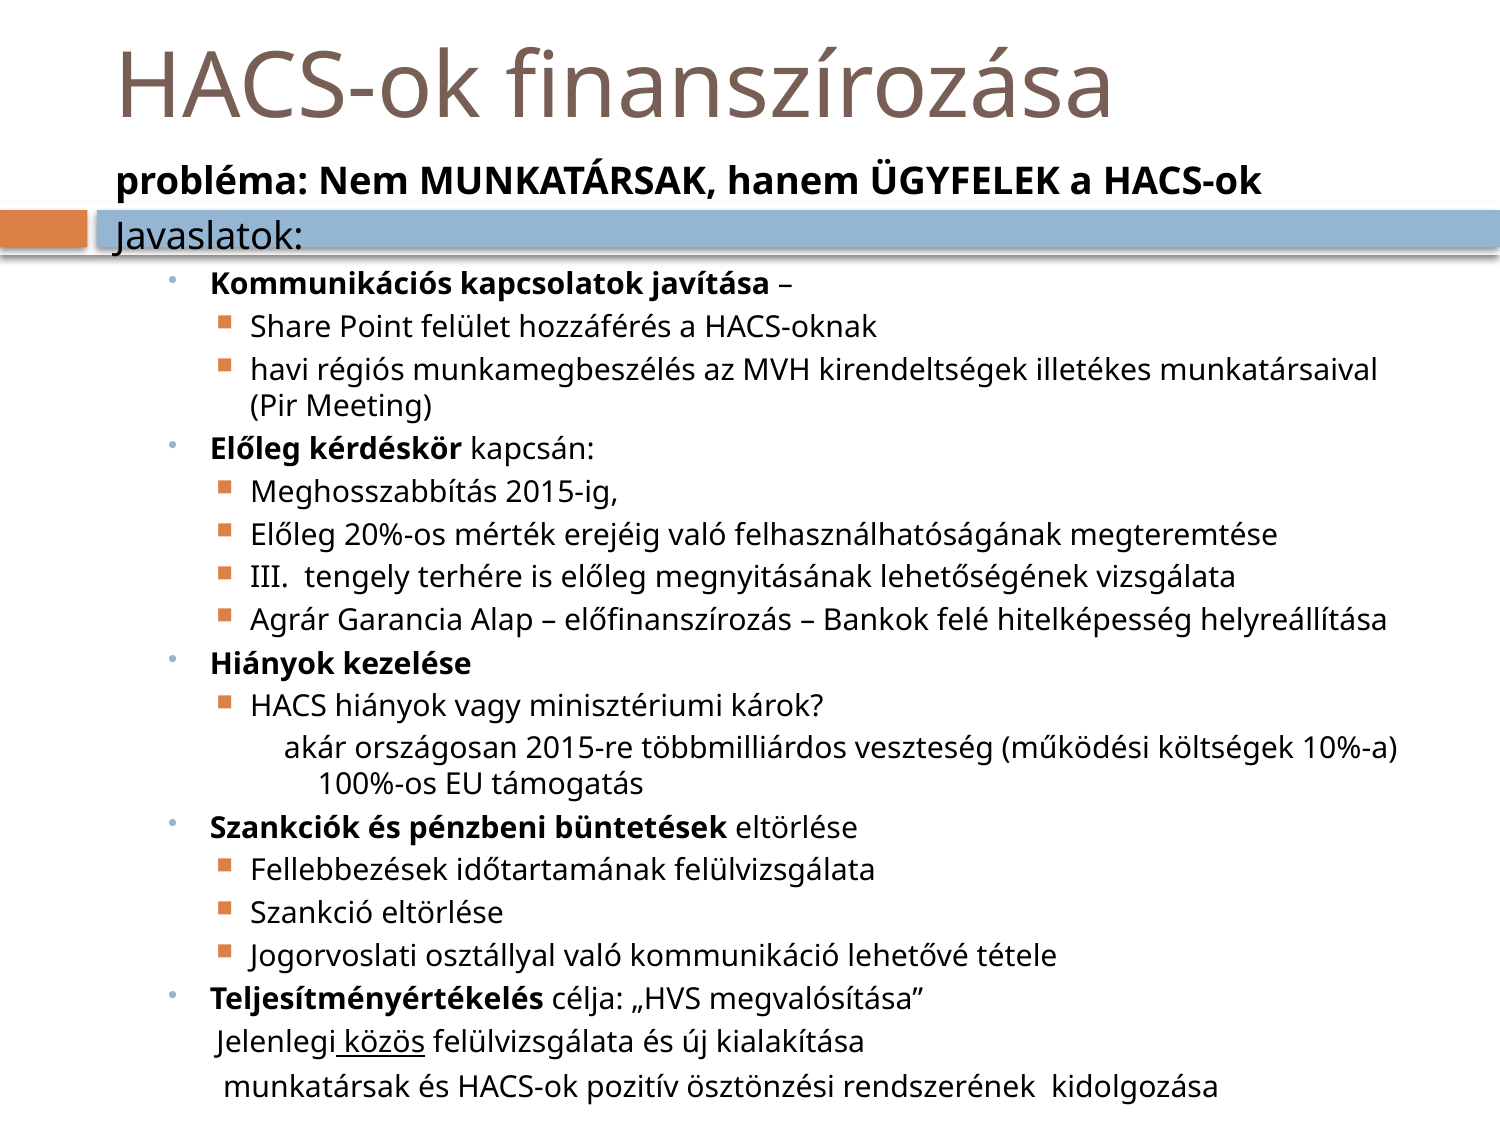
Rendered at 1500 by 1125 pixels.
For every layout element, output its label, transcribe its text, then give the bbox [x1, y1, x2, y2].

title HACS-ok finanszírozása [100, 0, 1438, 149]
list probléma: Nem MUNKATÁRSAK, hanem ÜGYFELEK a HACS-ok Javaslatok: Kommunikációs kapcsolatok javítása – Share Point felület hozzáférés a HACS-oknak havi régiós munkamegbeszélés az MVH kirendeltségek illetékes munkatársaival (Pir Meeting) Előleg kérdéskör kapcsán: Meghosszabbítás 2015-ig, Előleg 20%-os mérték erejéig való felhasználhatóságának megteremtése III. tengely terhére is előleg megnyitásának lehetőségének vizsgálata Agrár Garancia Alap – előfinanszírozás – Bankok felé hitelképesség helyreállítása Hiányok kezelése HACS hiányok vagy minisztériumi károk? akár országosan 2015-re többmilliárdos veszteség (működési költségek 10%-a) 100%-os EU támogatás Szankciók és pénzbeni büntetések eltörlése Fellebbezések időtartamának felülvizsgálata Szankció eltörlése Jogorvoslati osztállyal való kommunikáció lehetővé tétele Teljesítményértékelés célja: „HVS megvalósítása” Jelenlegi közös felülvizsgálata és új kialakítása munkatársak és HACS-ok pozitív ösztönzési rendszerének kidolgozása [100, 149, 1438, 1125]
